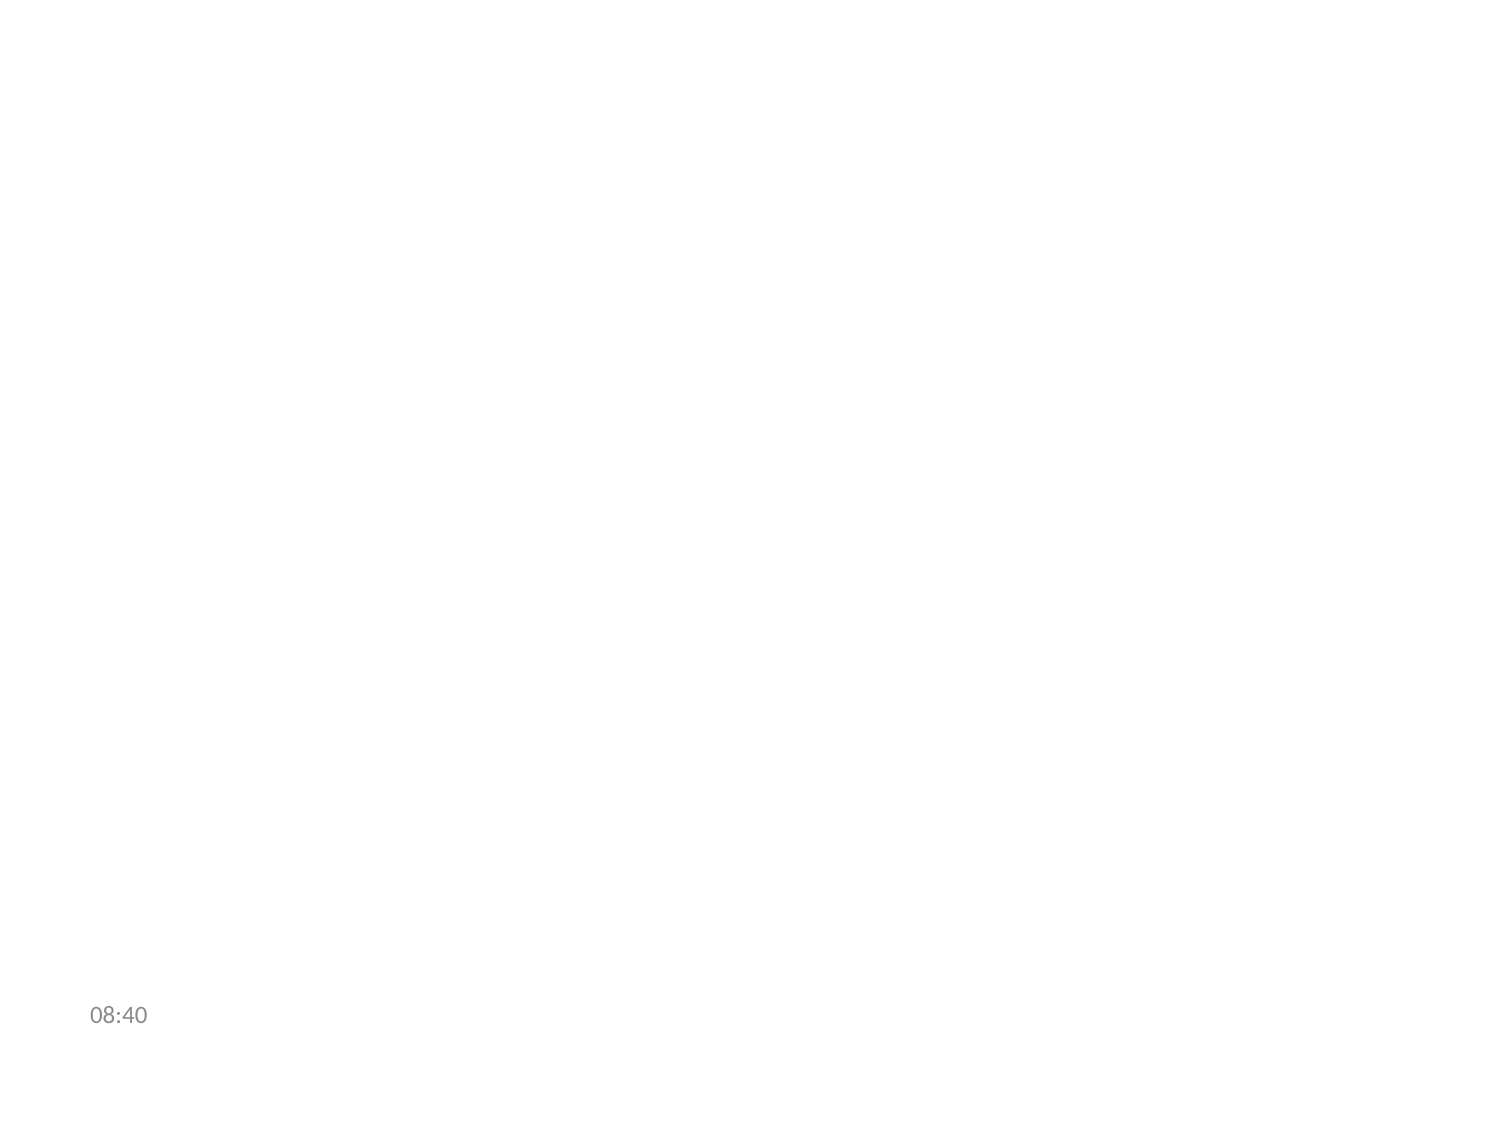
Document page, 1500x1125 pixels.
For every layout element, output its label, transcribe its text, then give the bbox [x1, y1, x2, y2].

text_box 15:35 [75, 983, 425, 1044]
